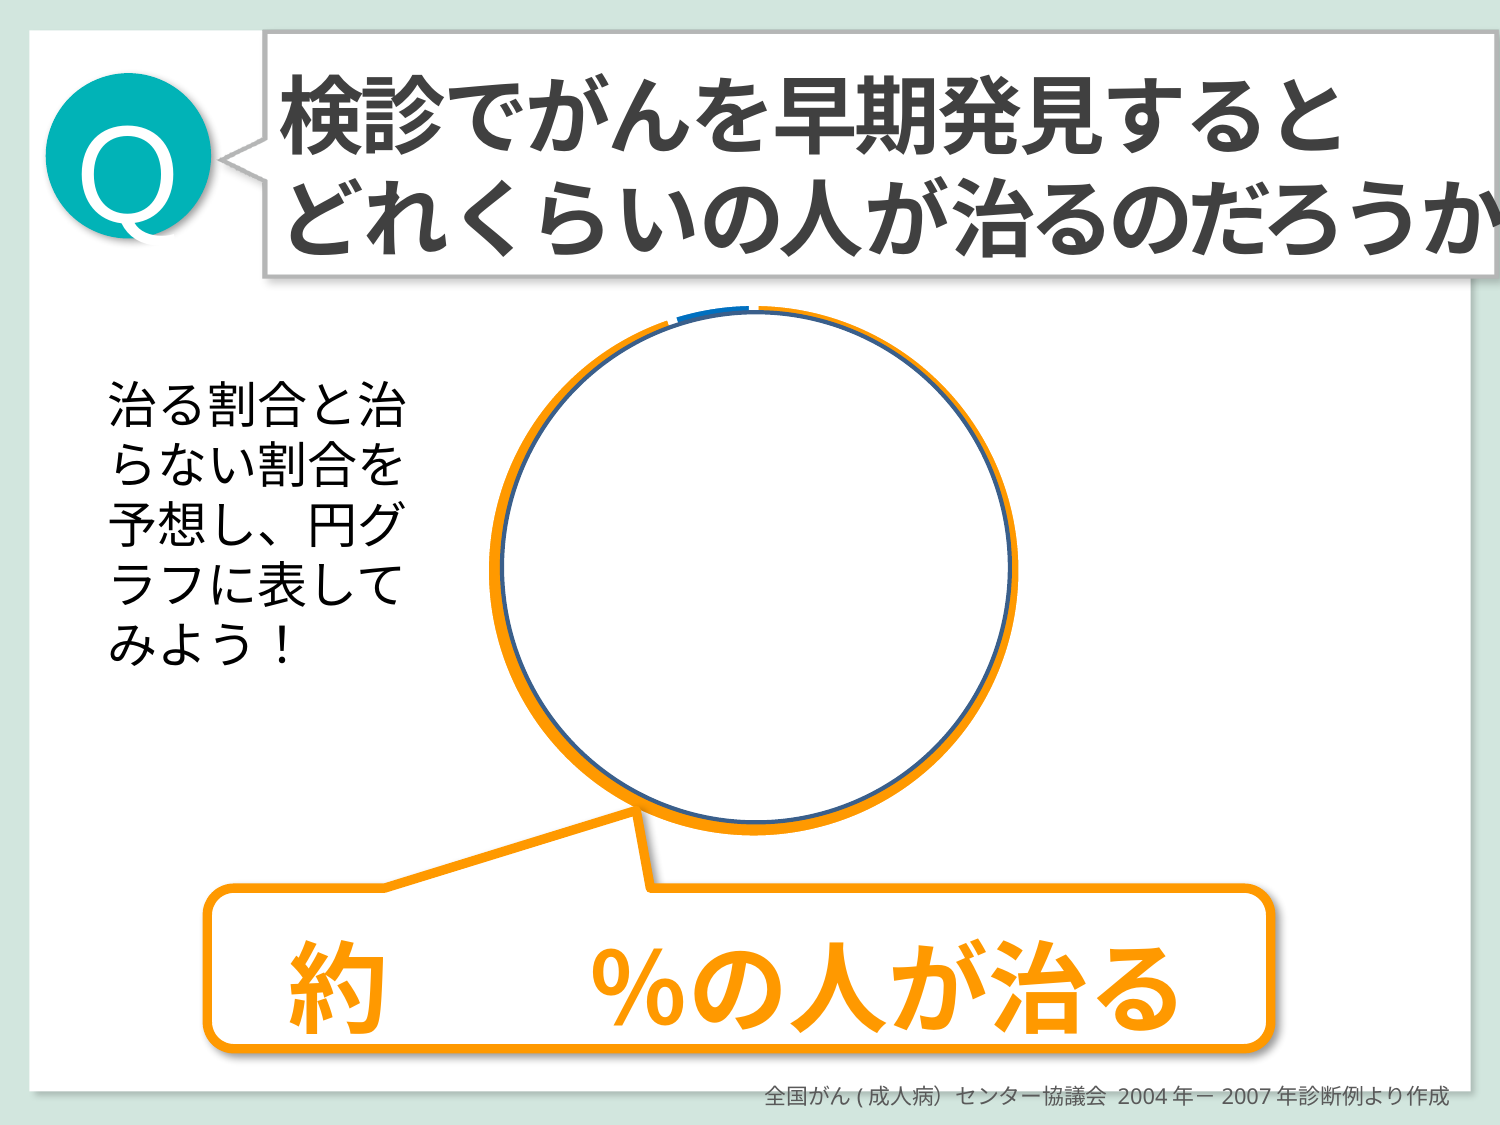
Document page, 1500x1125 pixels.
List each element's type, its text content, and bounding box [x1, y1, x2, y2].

text_box 約 ％の人が治る [207, 860, 1271, 1049]
text_box 治る割合と治らない割合を予想し、円グラフに表してみよう！ [74, 347, 332, 683]
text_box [45, 0, 1500, 313]
chart [337, 313, 1170, 852]
text_box 全国がん(成人病）センター協議会 2004年－2007年診断例より作成 [749, 1048, 1500, 1116]
